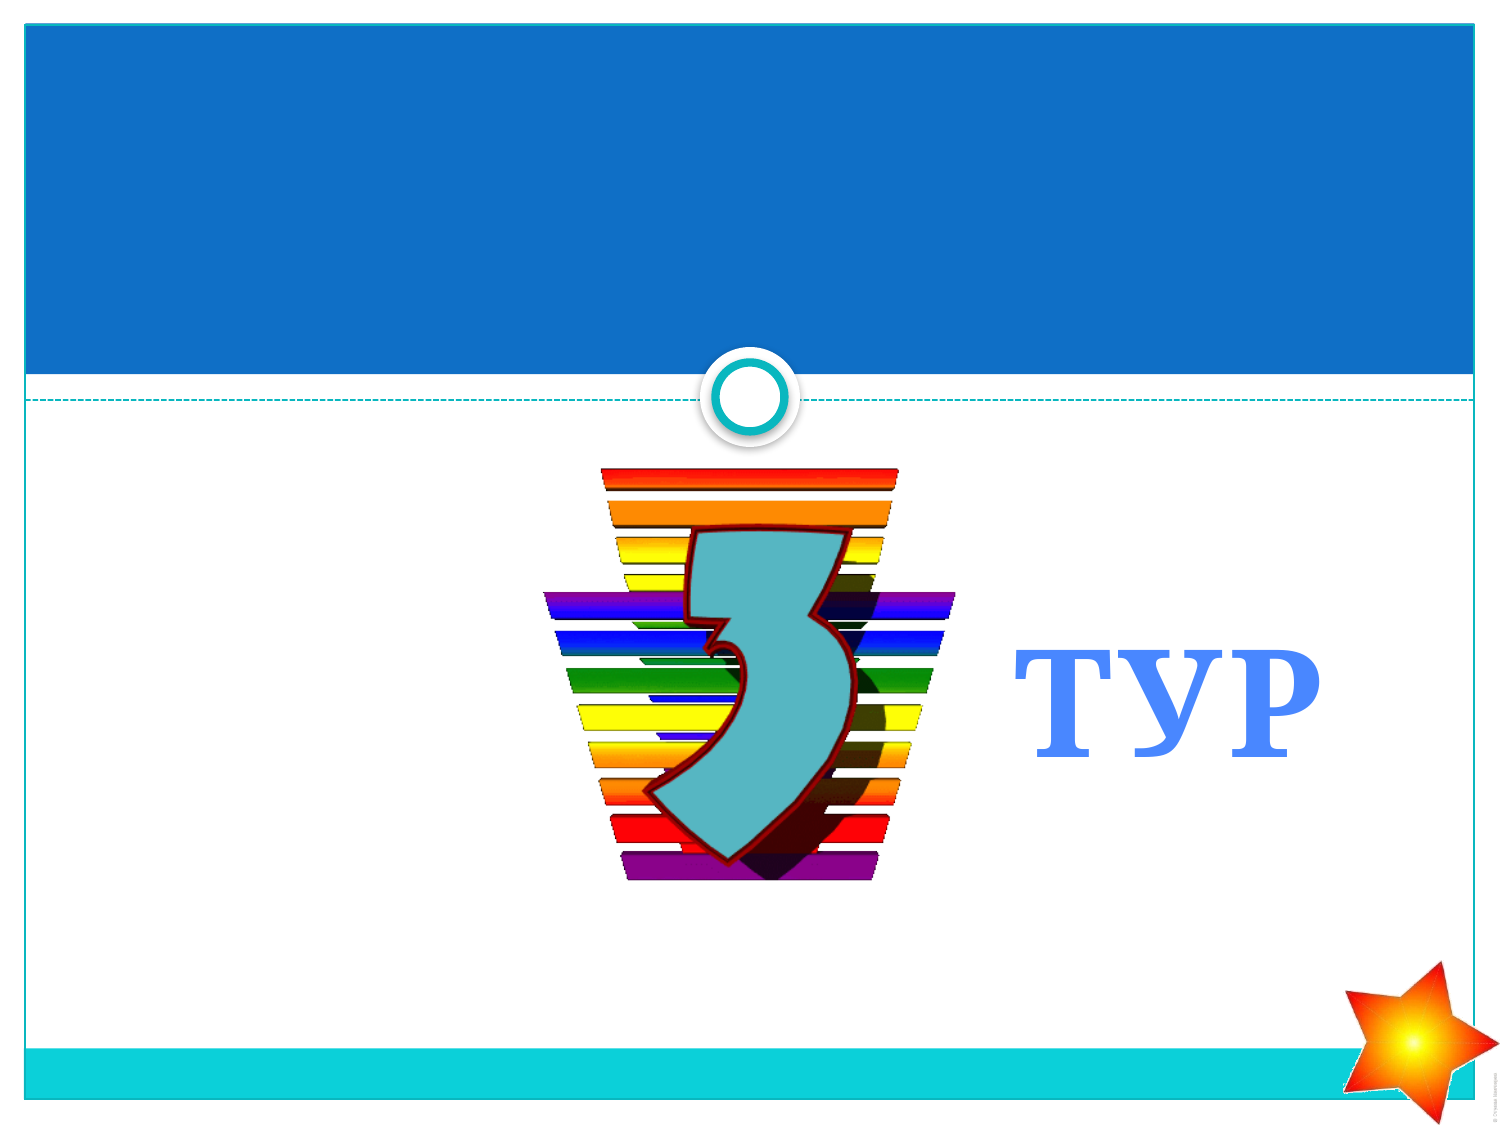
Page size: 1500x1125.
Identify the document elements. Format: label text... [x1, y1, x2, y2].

picture [1342, 960, 1500, 1125]
picture [524, 449, 976, 901]
text_box ТУР [981, 599, 1439, 795]
